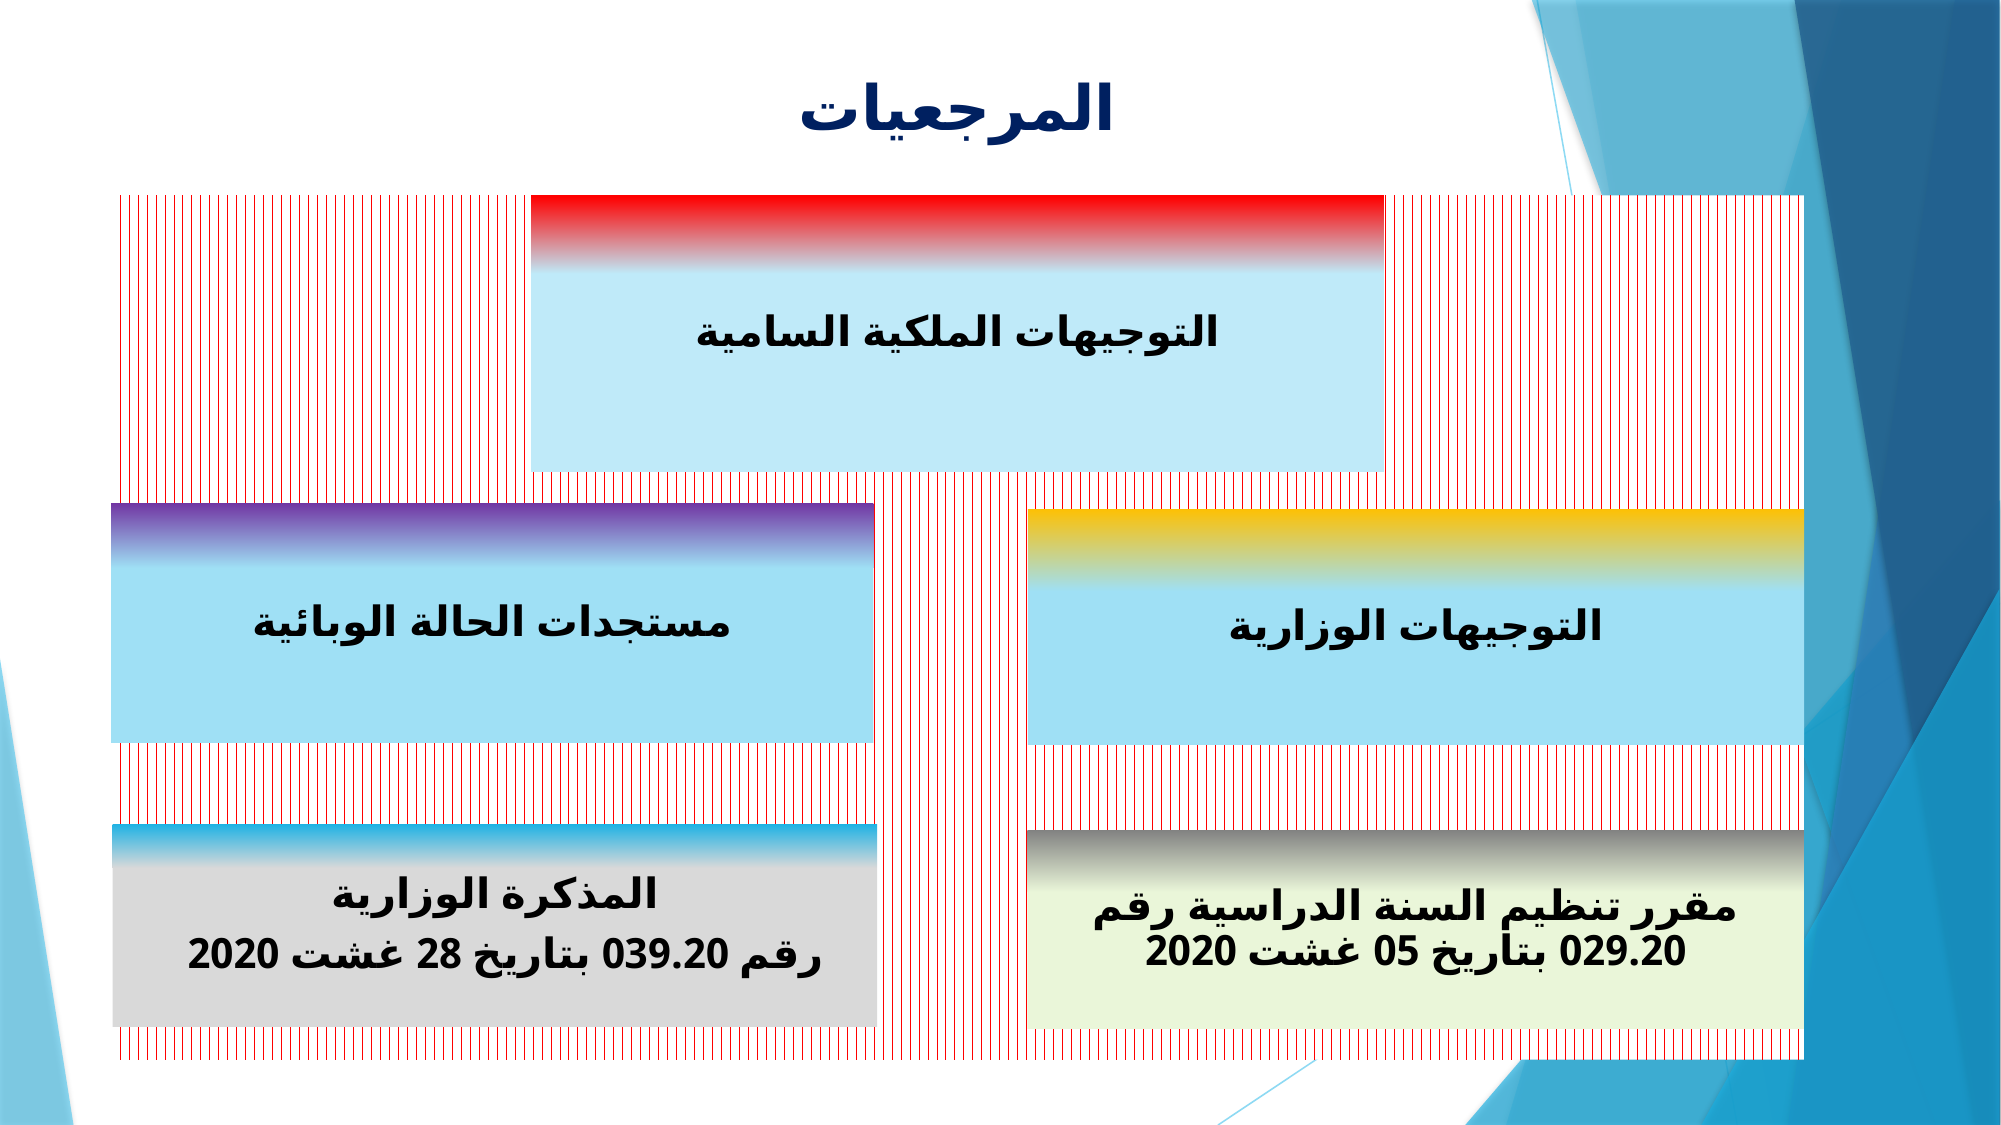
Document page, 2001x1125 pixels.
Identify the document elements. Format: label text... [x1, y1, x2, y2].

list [110, 194, 1805, 1061]
title المرجعيات [252, 60, 1663, 163]
